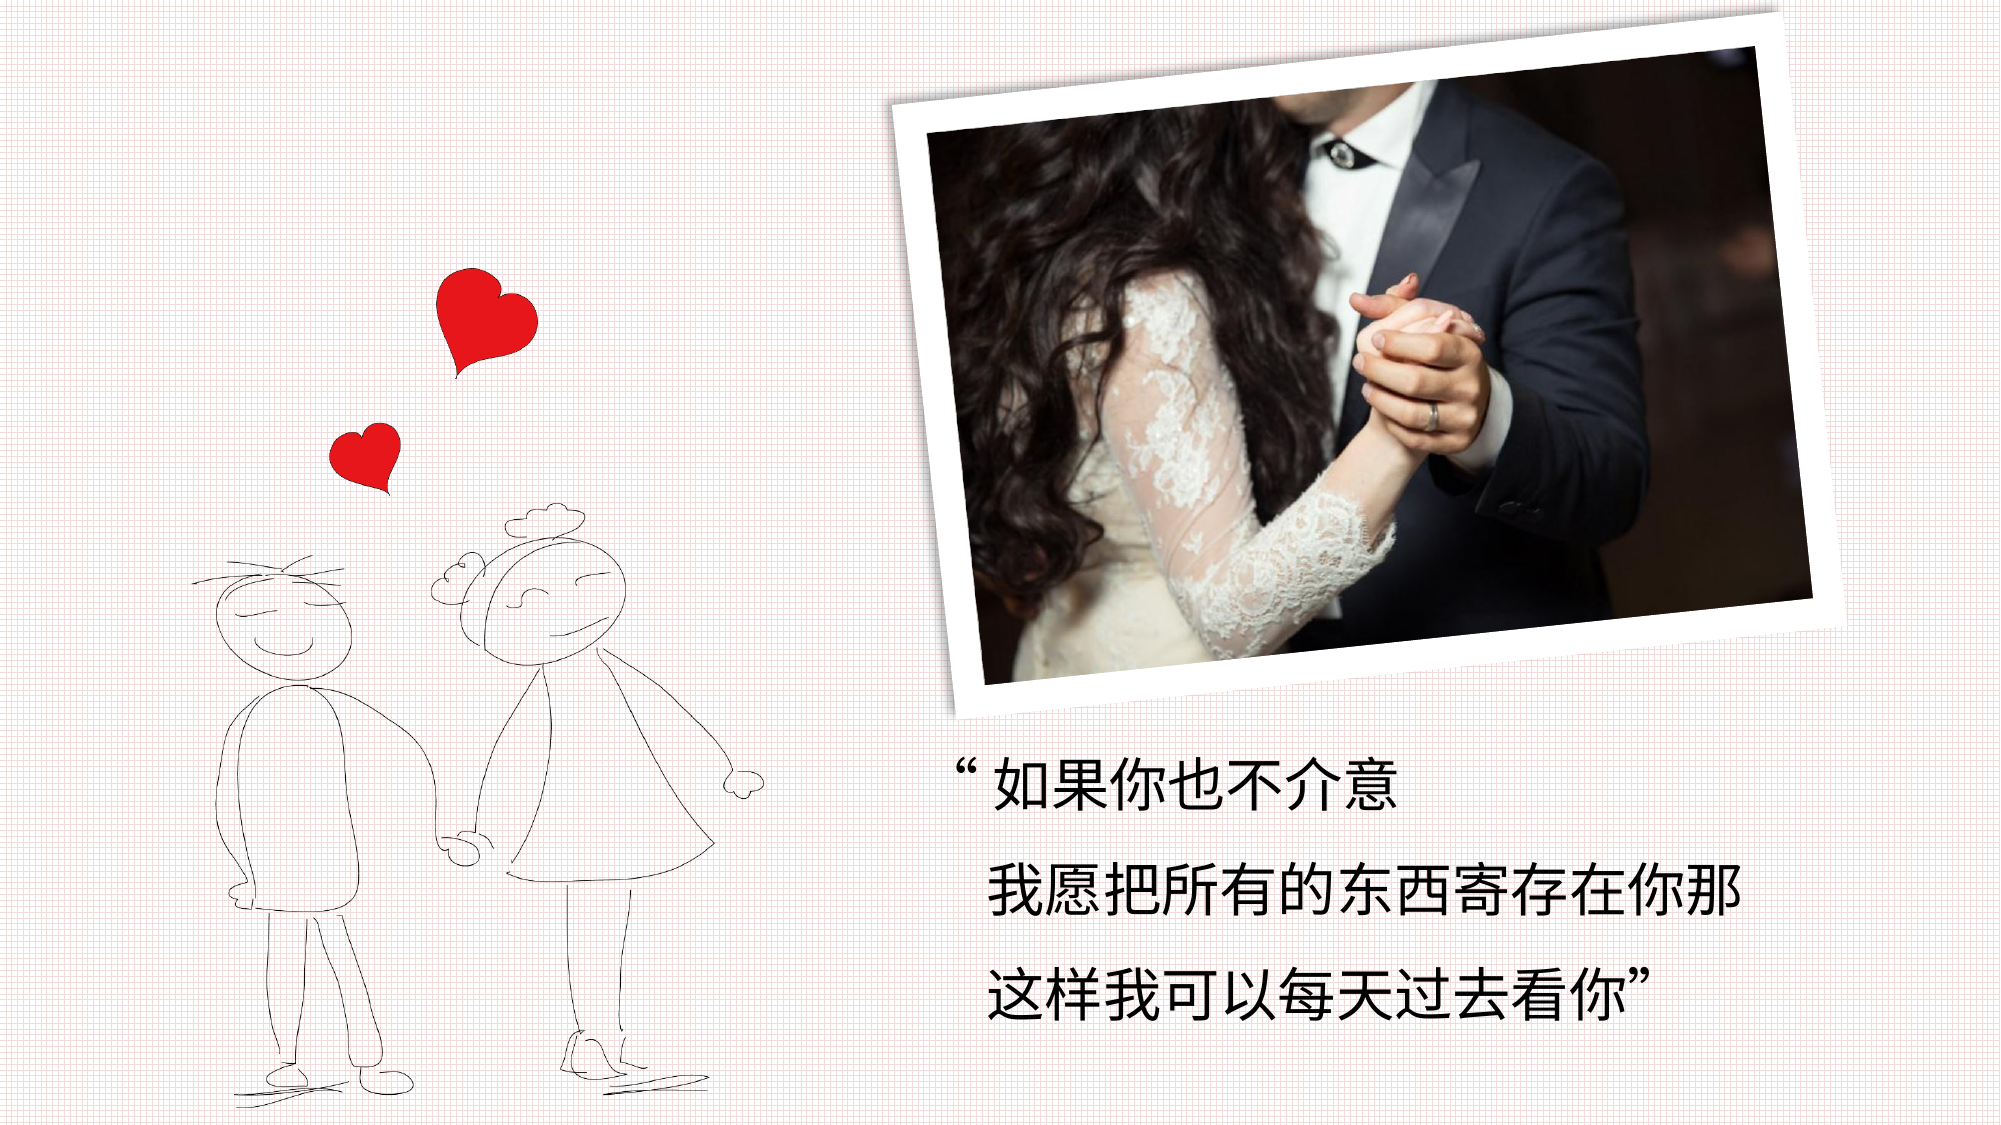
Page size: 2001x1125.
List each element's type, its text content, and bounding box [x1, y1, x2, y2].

picture [928, 46, 1812, 685]
text_box “如果你也不介意 我愿把所有的东西寄存在你那 这样我可以每天过去看你” [905, 705, 1809, 1036]
picture [191, 268, 764, 1108]
